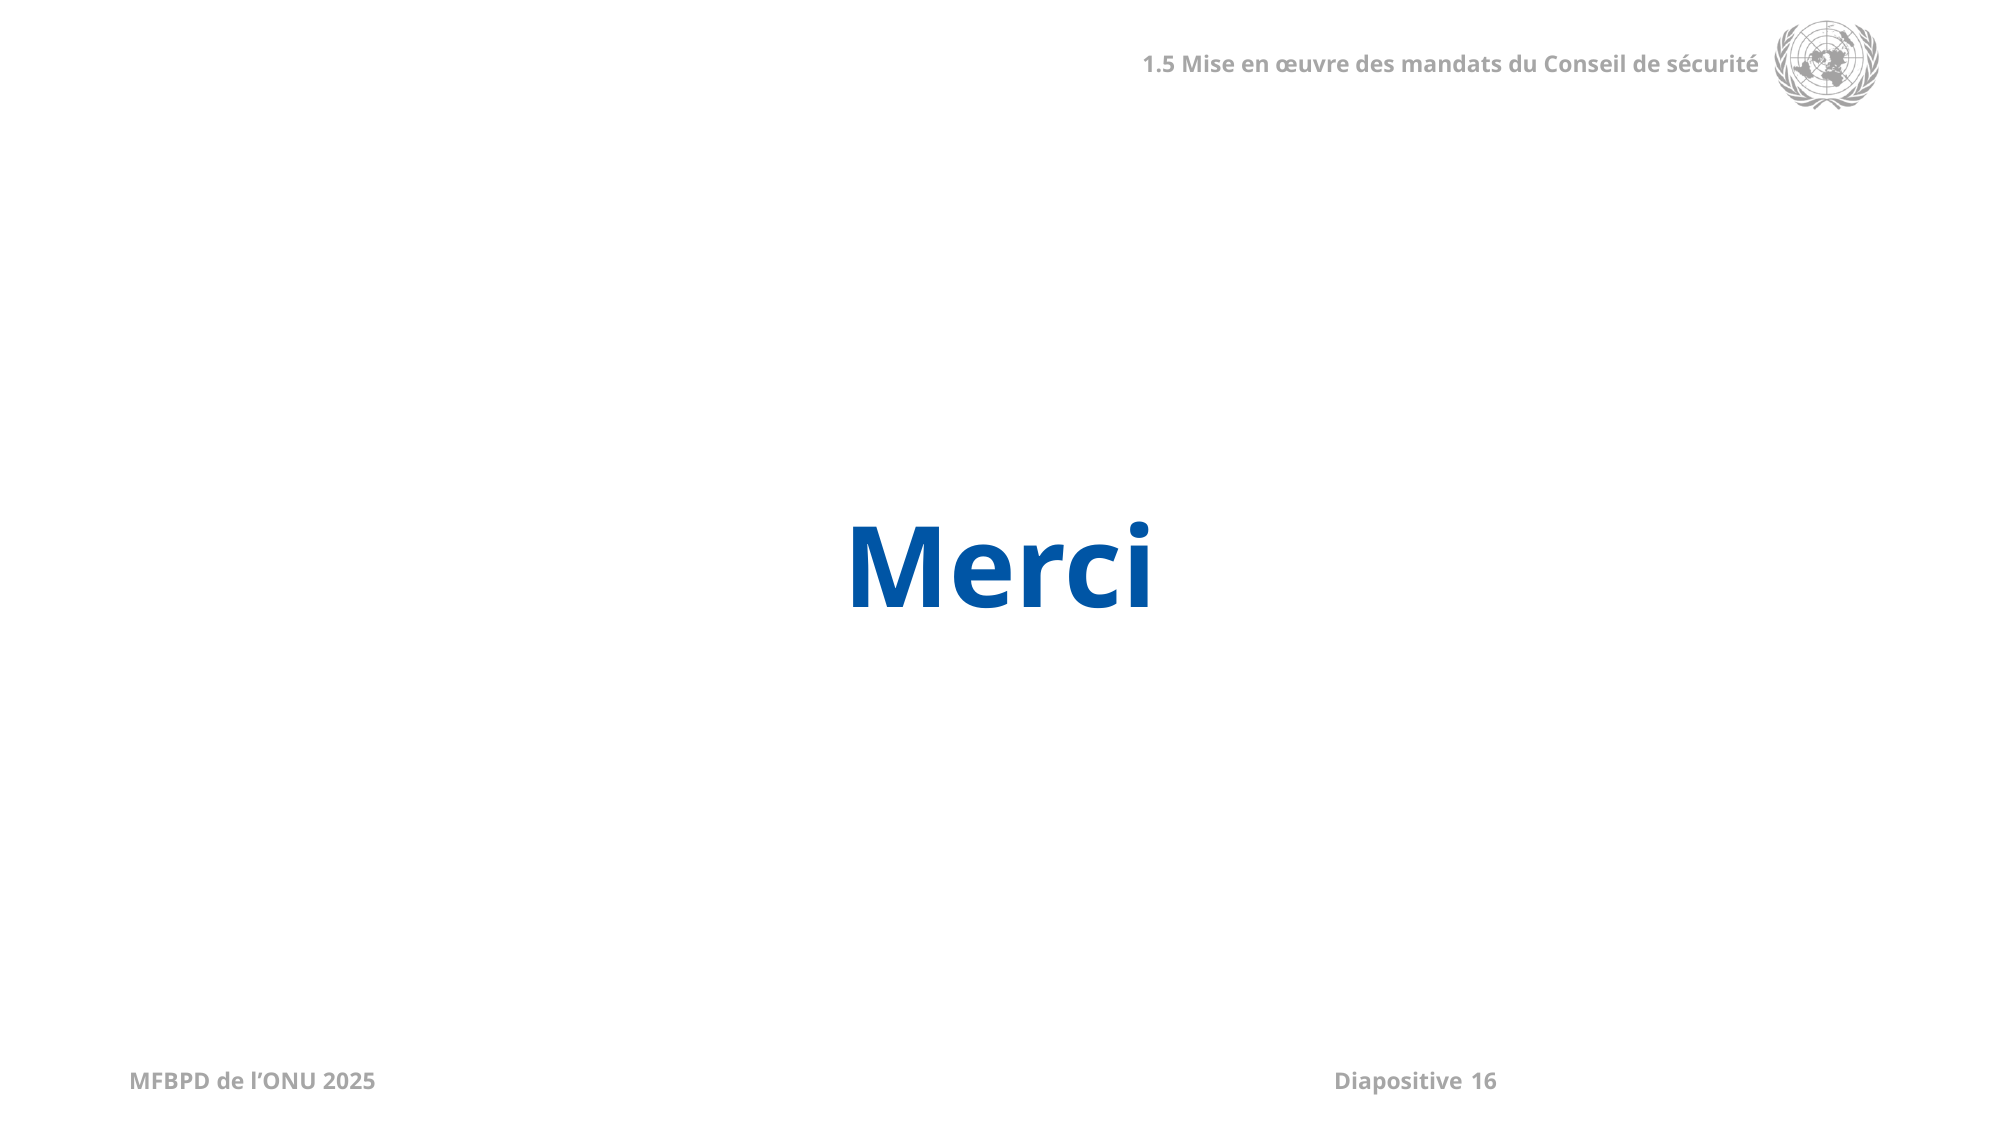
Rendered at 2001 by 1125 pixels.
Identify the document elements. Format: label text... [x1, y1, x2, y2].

text_box Merci [249, 487, 1750, 638]
